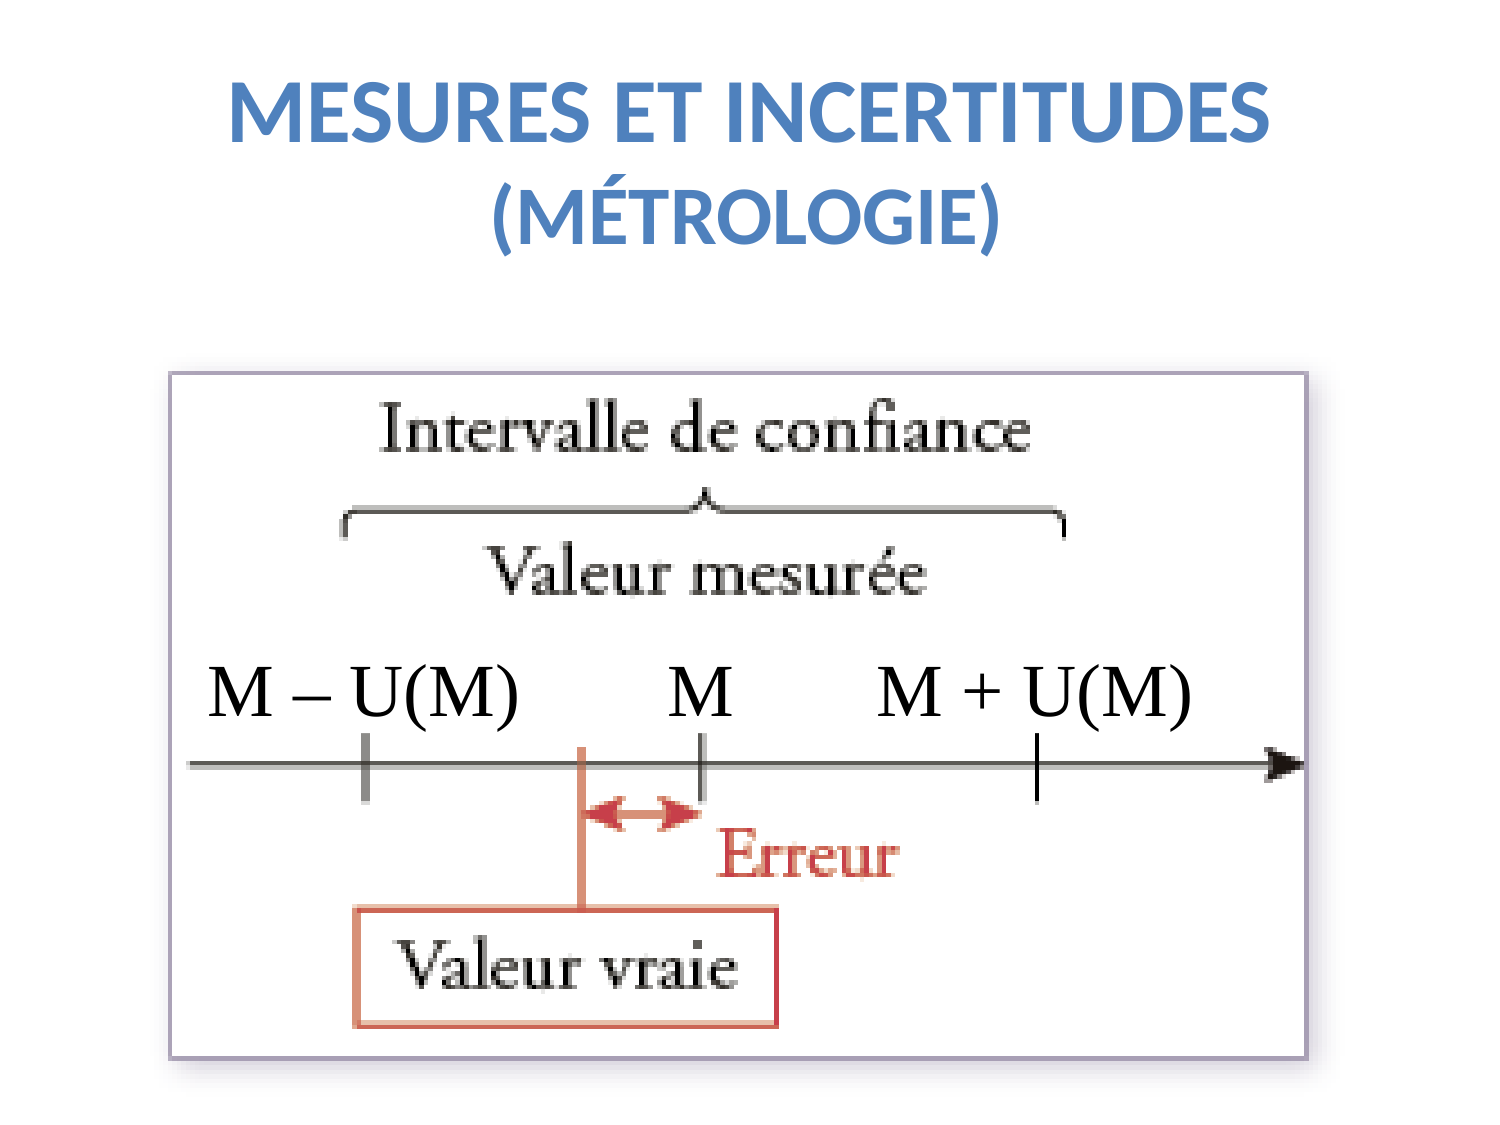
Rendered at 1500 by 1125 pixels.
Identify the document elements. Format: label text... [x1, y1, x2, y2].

text_box Mesures et incertitudes (métrologie) [211, 43, 1289, 269]
picture [146, 349, 1354, 1107]
